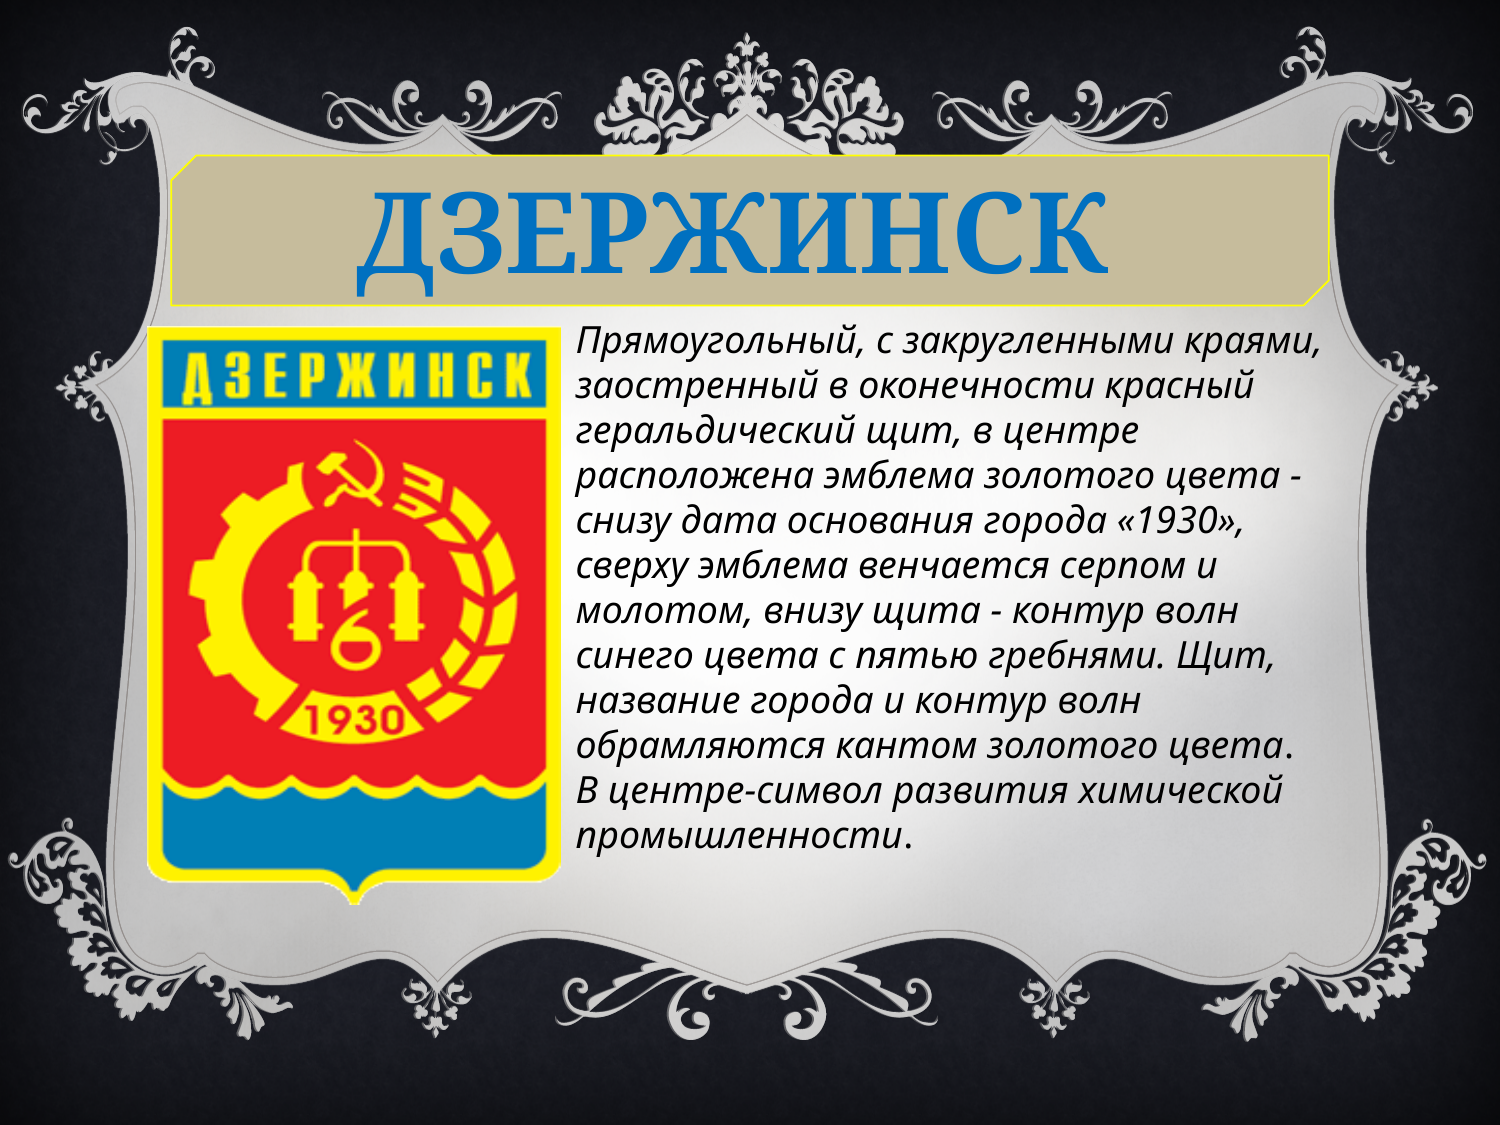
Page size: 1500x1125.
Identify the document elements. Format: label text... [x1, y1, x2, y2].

text_box Прямоугольный, с закругленными краями, заостренный в оконечности красный геральдический щит, в центре расположена эмблема золотого цвета - снизу дата основания города «1930», сверху эмблема венчается серпом и молотом, внизу щита - контур волн синего цвета с пятью гребнями. Щит, название города и контур волн обрамляются кантом золотого цвета. В центре-символ развития химической промышленности. [560, 308, 1375, 864]
text_box [170, 154, 1330, 307]
text_box дзержинск [341, 153, 1124, 304]
picture [0, 0, 1500, 1125]
